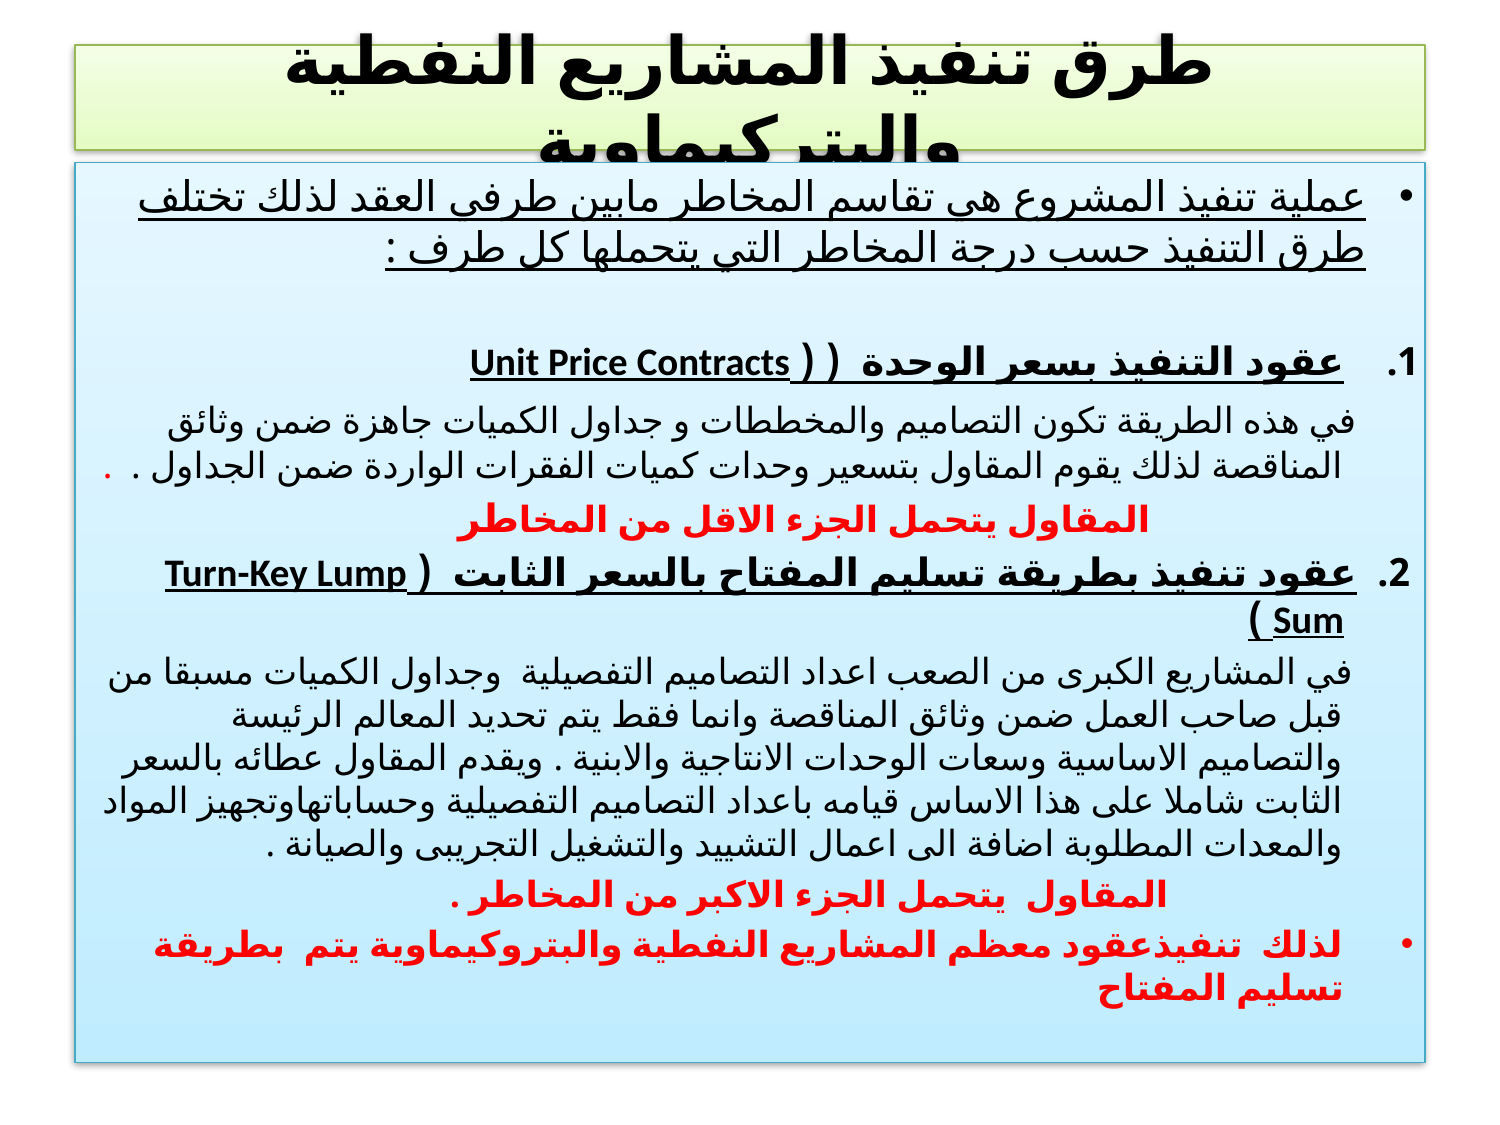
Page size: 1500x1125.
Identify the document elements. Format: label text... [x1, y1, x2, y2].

list عملية تنفيذ المشروع هي تقاسم المخاطر مابين طرفي العقد لذلك تختلف طرق التنفيذ حسب درجة المخاطر التي يتحملها كل طرف : عقود التنفيذ بسعر الوحدة ( ( Unit Price Contracts في هذه الطريقة تكون التصاميم والمخططات و جداول الكميات جاهزة ضمن وثائق المناقصة لذلك يقوم المقاول بتسعير وحدات كميات الفقرات الواردة ضمن الجداول . . المقاول يتحمل الجزء الاقل من المخاطر 2. عقود تنفيذ بطريقة تسليم المفتاح بالسعر الثابت ( Turn-Key Lump Sum ) في المشاريع الكبرى من الصعب اعداد التصاميم التفصيلية وجداول الكميات مسبقا من قبل صاحب العمل ضمن وثائق المناقصة وانما فقط يتم تحديد المعالم الرئيسة والتصاميم الاساسية وسعات الوحدات الانتاجية والابنية . ويقدم المقاول عطائه بالسعر الثابت شاملا على هذا الاساس قيامه باعداد التصاميم التفصيلية وحساباتهاوتجهيز المواد والمعدات المطلوبة اضافة الى اعمال التشييد والتشغيل التجريبى والصيانة . المقاول يتحمل الجزء الاكبر من المخاطر . لذلك تنفيذعقود معظم المشاريع النفطية والبتروكيماوية يتم بطريقة تسليم المفتاح [74, 162, 1426, 1063]
title طرق تنفيذ المشاريع النفطية والبتركيماوية [74, 44, 1426, 151]
